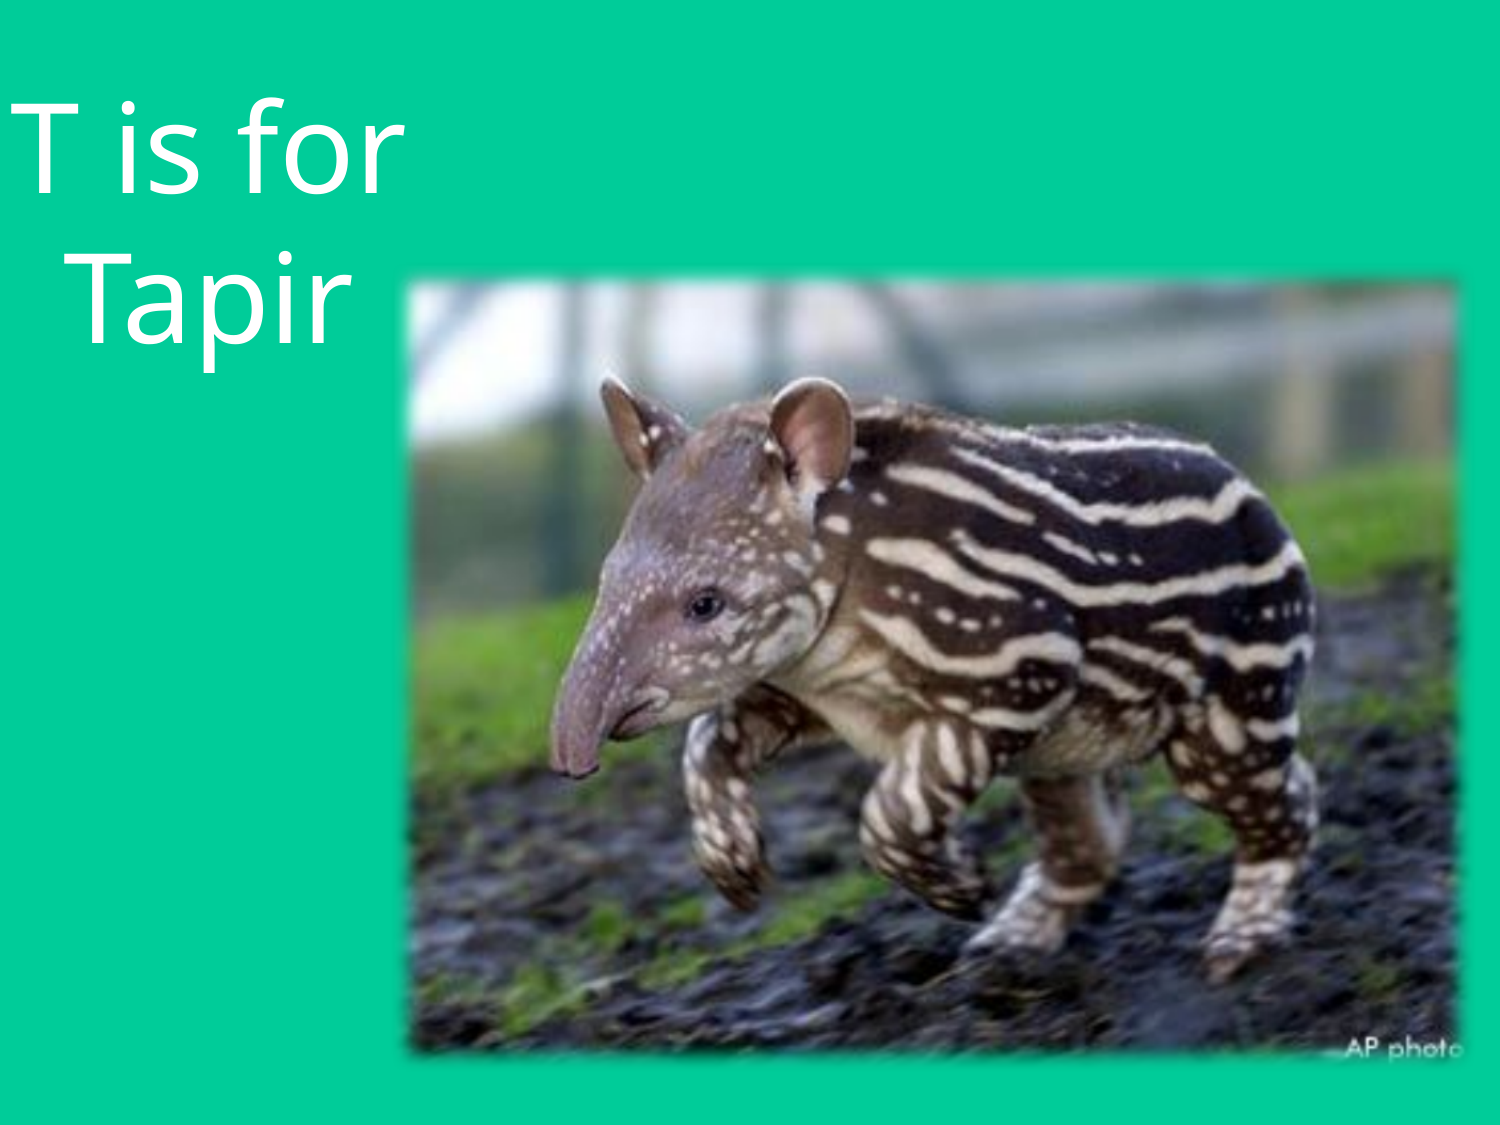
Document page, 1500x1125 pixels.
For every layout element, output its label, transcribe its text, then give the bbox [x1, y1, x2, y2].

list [391, 262, 1476, 1072]
title T is for Tapir [0, 24, 850, 413]
